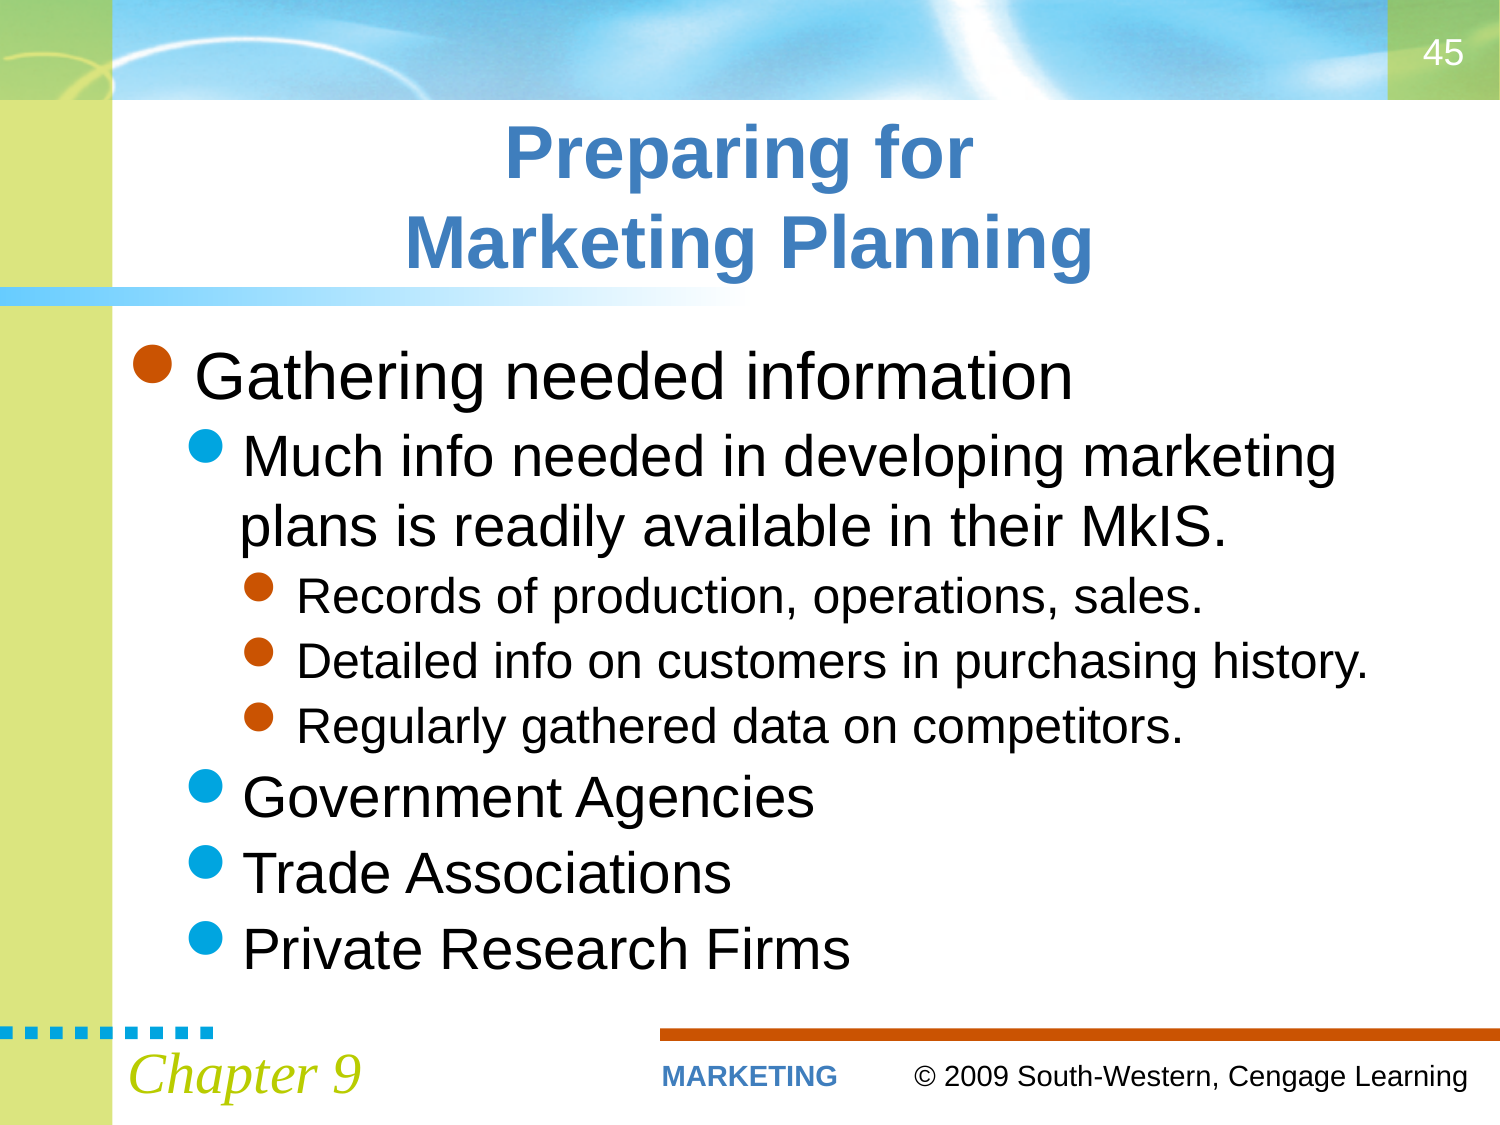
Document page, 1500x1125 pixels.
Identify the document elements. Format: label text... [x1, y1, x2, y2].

slide_number 45 [1387, 0, 1500, 101]
footer Chapter 9 [112, 1026, 638, 1113]
list Gathering needed information Much info needed in developing marketing plans is readily available in their MkIS. Records of production, operations, sales. Detailed info on customers in purchasing history. Regularly gathered data on competitors. Government Agencies Trade Associations Private Research Firms [112, 324, 1451, 1026]
title Preparing for Marketing Planning [112, 99, 1388, 288]
